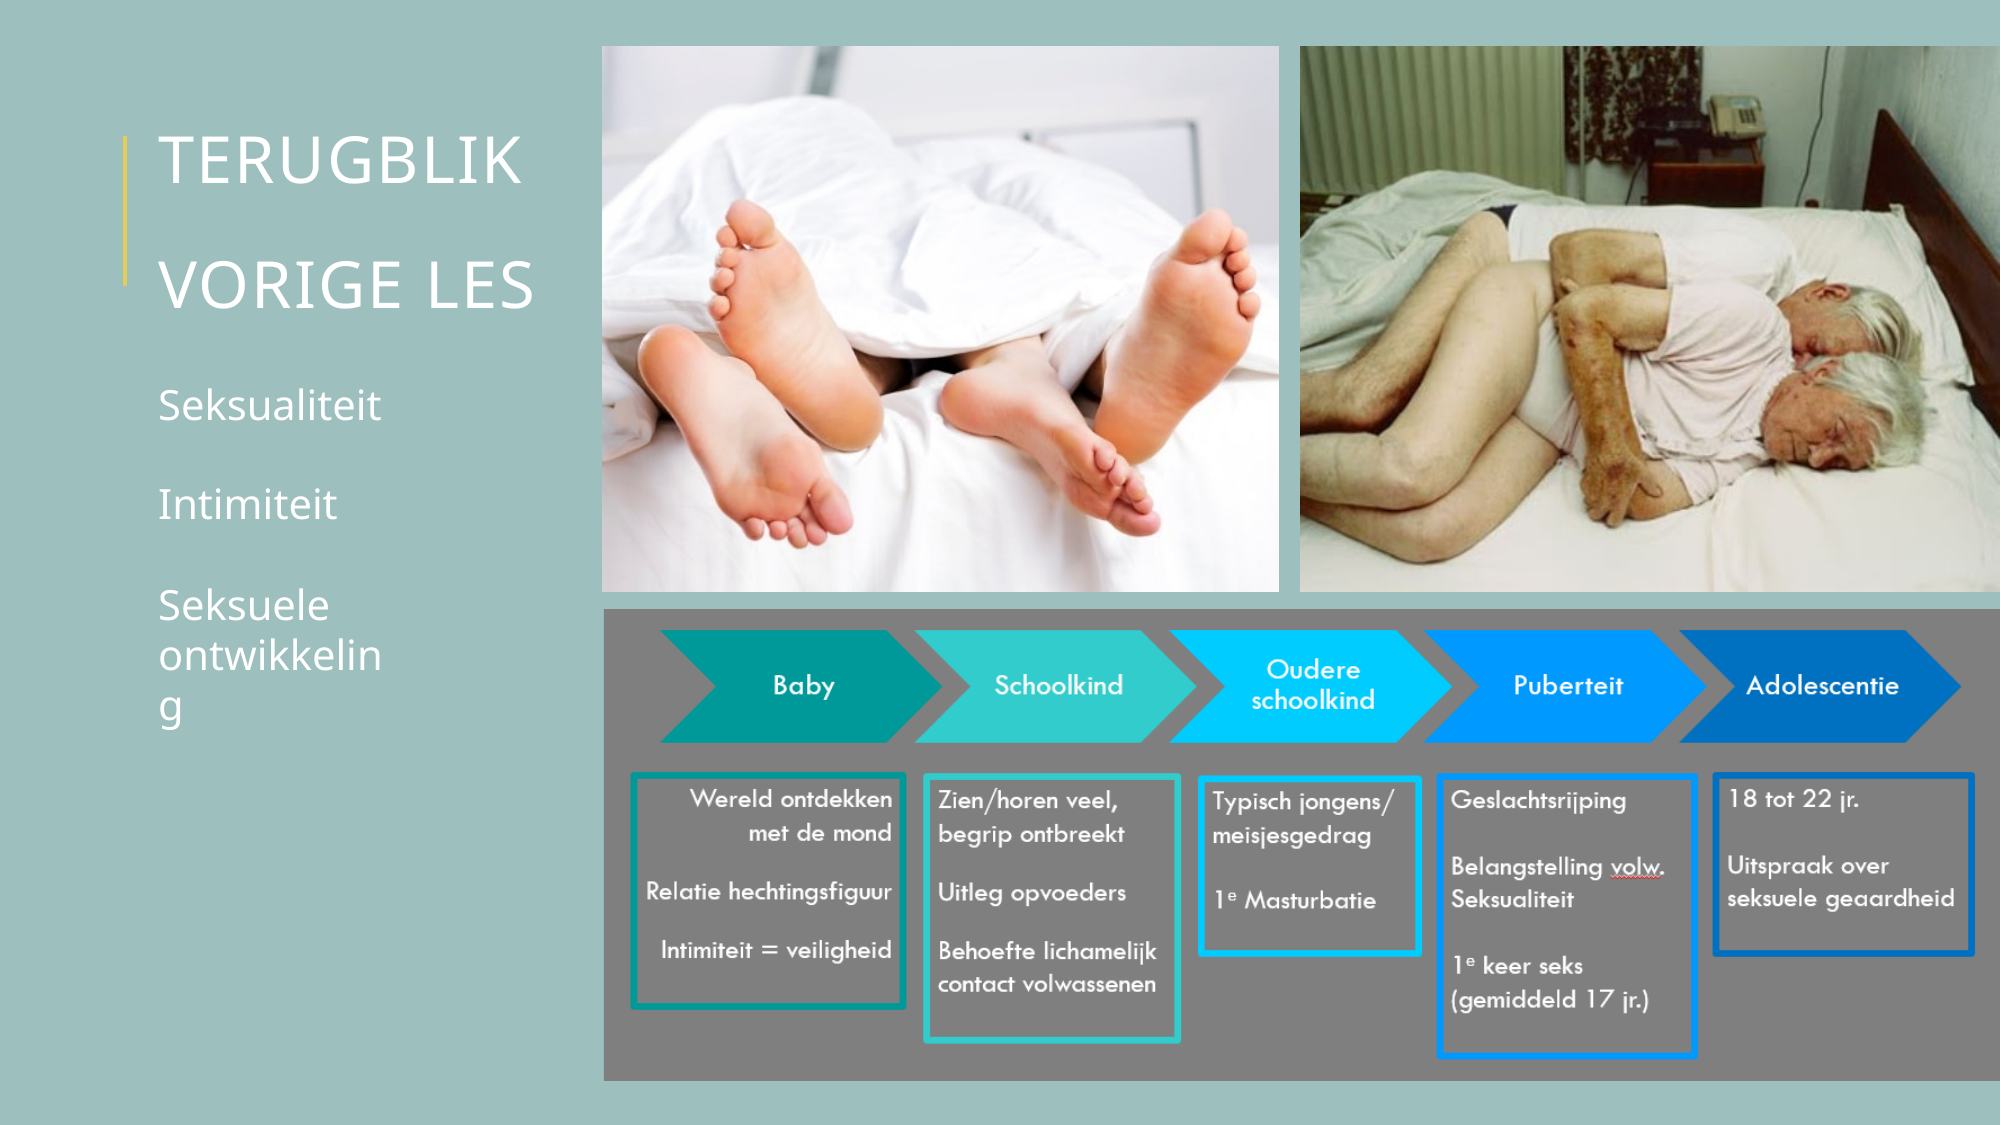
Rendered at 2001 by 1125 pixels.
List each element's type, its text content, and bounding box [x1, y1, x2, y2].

picture [603, 609, 2000, 1081]
text_box Seksualiteit Intimiteit Seksuele ontwikkeling [143, 370, 401, 736]
picture [601, 46, 1280, 592]
picture [1300, 46, 2000, 592]
title Terugblik vorige les [143, 119, 557, 335]
text_box [0, 0, 2000, 1125]
